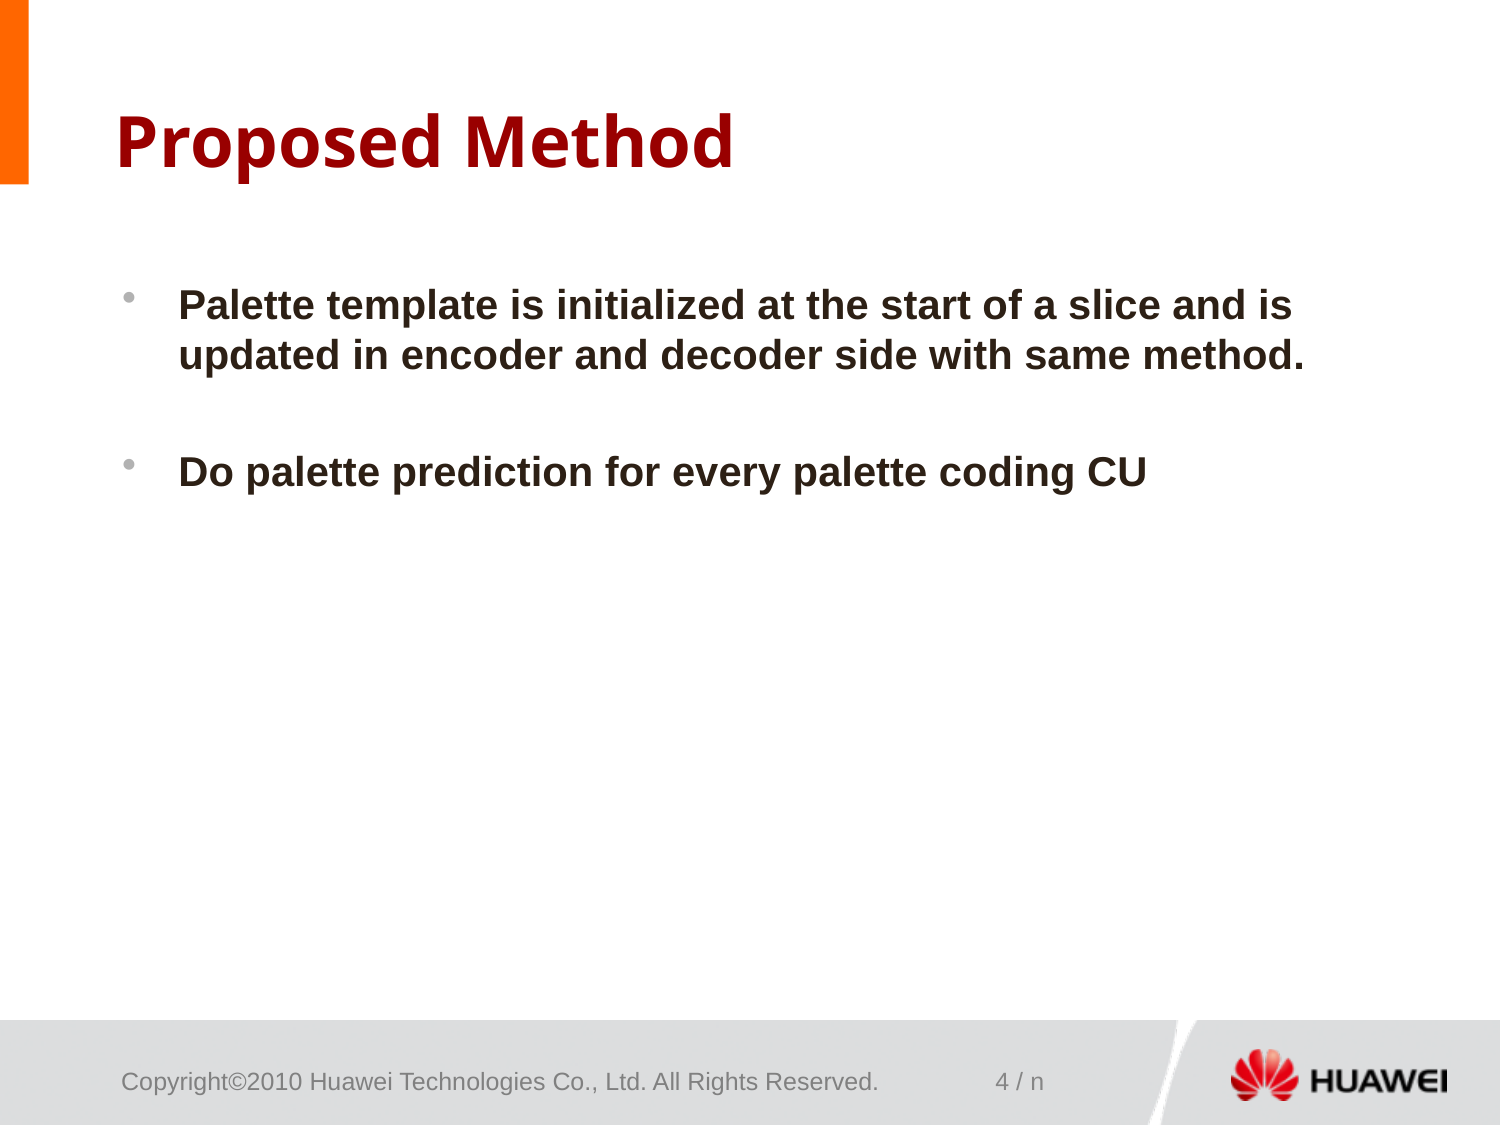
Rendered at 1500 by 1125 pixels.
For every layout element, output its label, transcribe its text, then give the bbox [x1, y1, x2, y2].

list Palette template is initialized at the start of a slice and is updated in encoder and decoder side with same method. Do palette prediction for every palette coding CU [107, 270, 1447, 947]
picture [0, 1020, 1500, 1125]
title Proposed Method [99, 45, 1447, 233]
